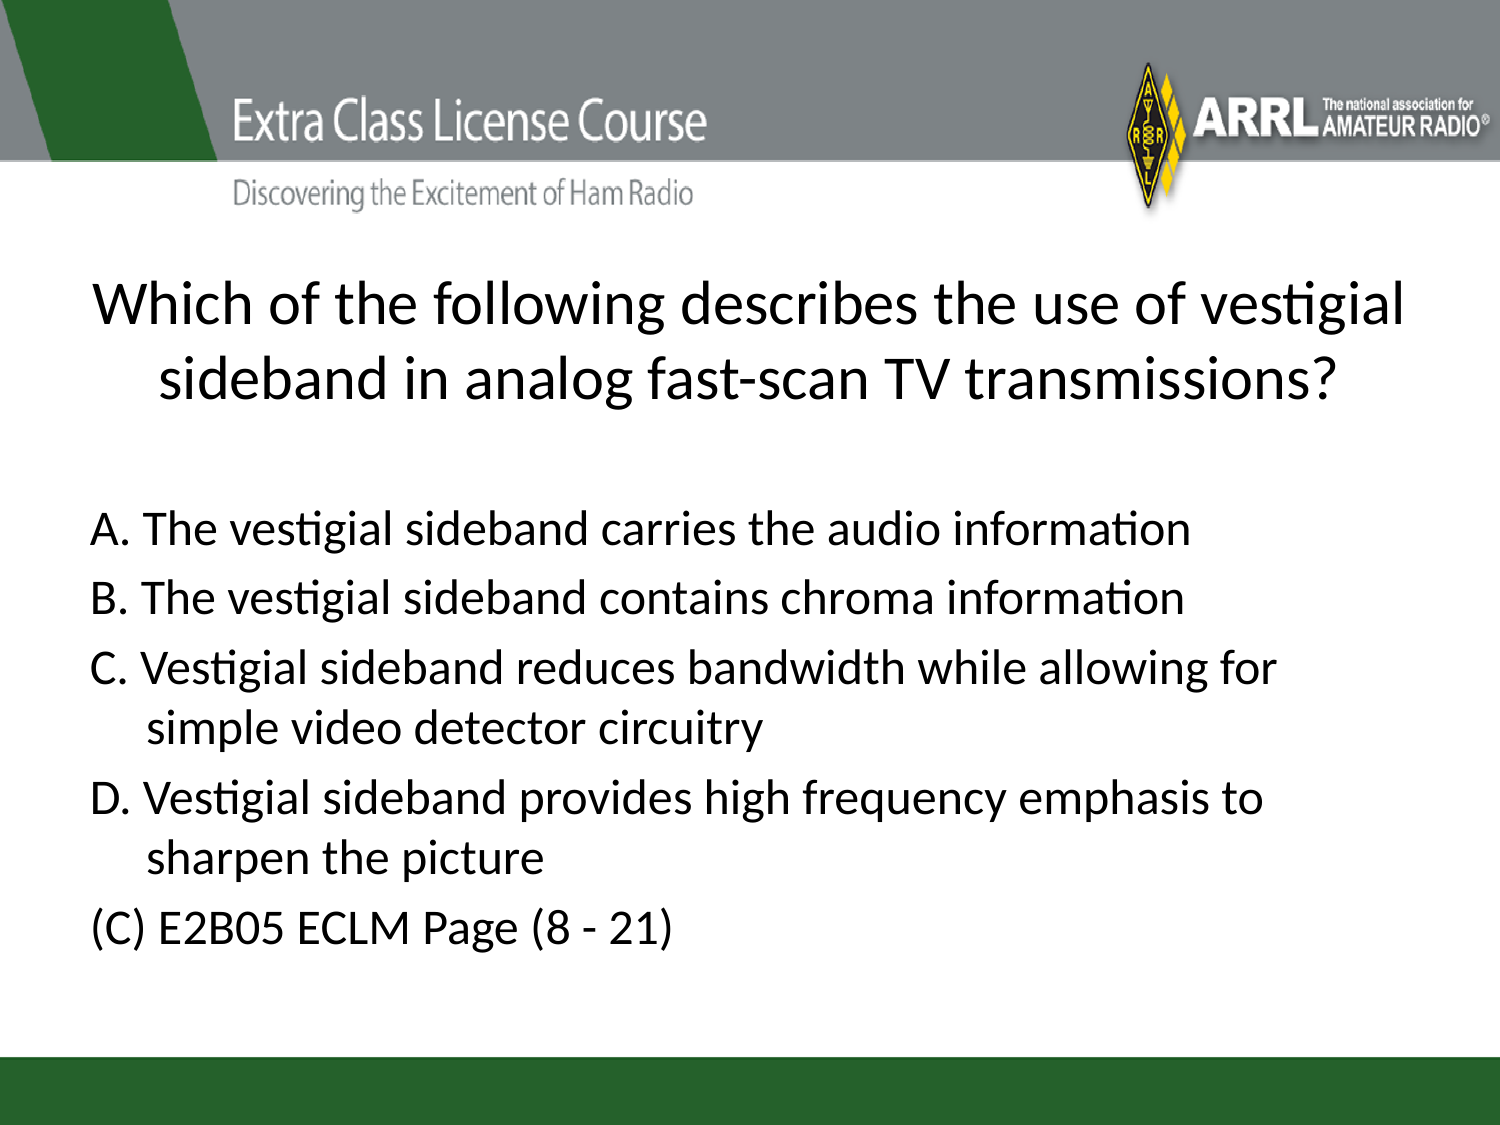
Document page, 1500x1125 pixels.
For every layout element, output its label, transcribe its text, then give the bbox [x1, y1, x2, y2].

title Which of the following describes the use of vestigial sideband in analog fast-scan TV transmissions? [75, 254, 1425, 435]
list A. The vestigial sideband carries the audio information B. The vestigial sideband contains chroma information C. Vestigial sideband reduces bandwidth while allowing for simple video detector circuitry D. Vestigial sideband provides high frequency emphasis to sharpen the picture (C) E2B05 ECLM Page (8 - 21) [75, 487, 1425, 1005]
picture [0, 0, 1500, 1125]
